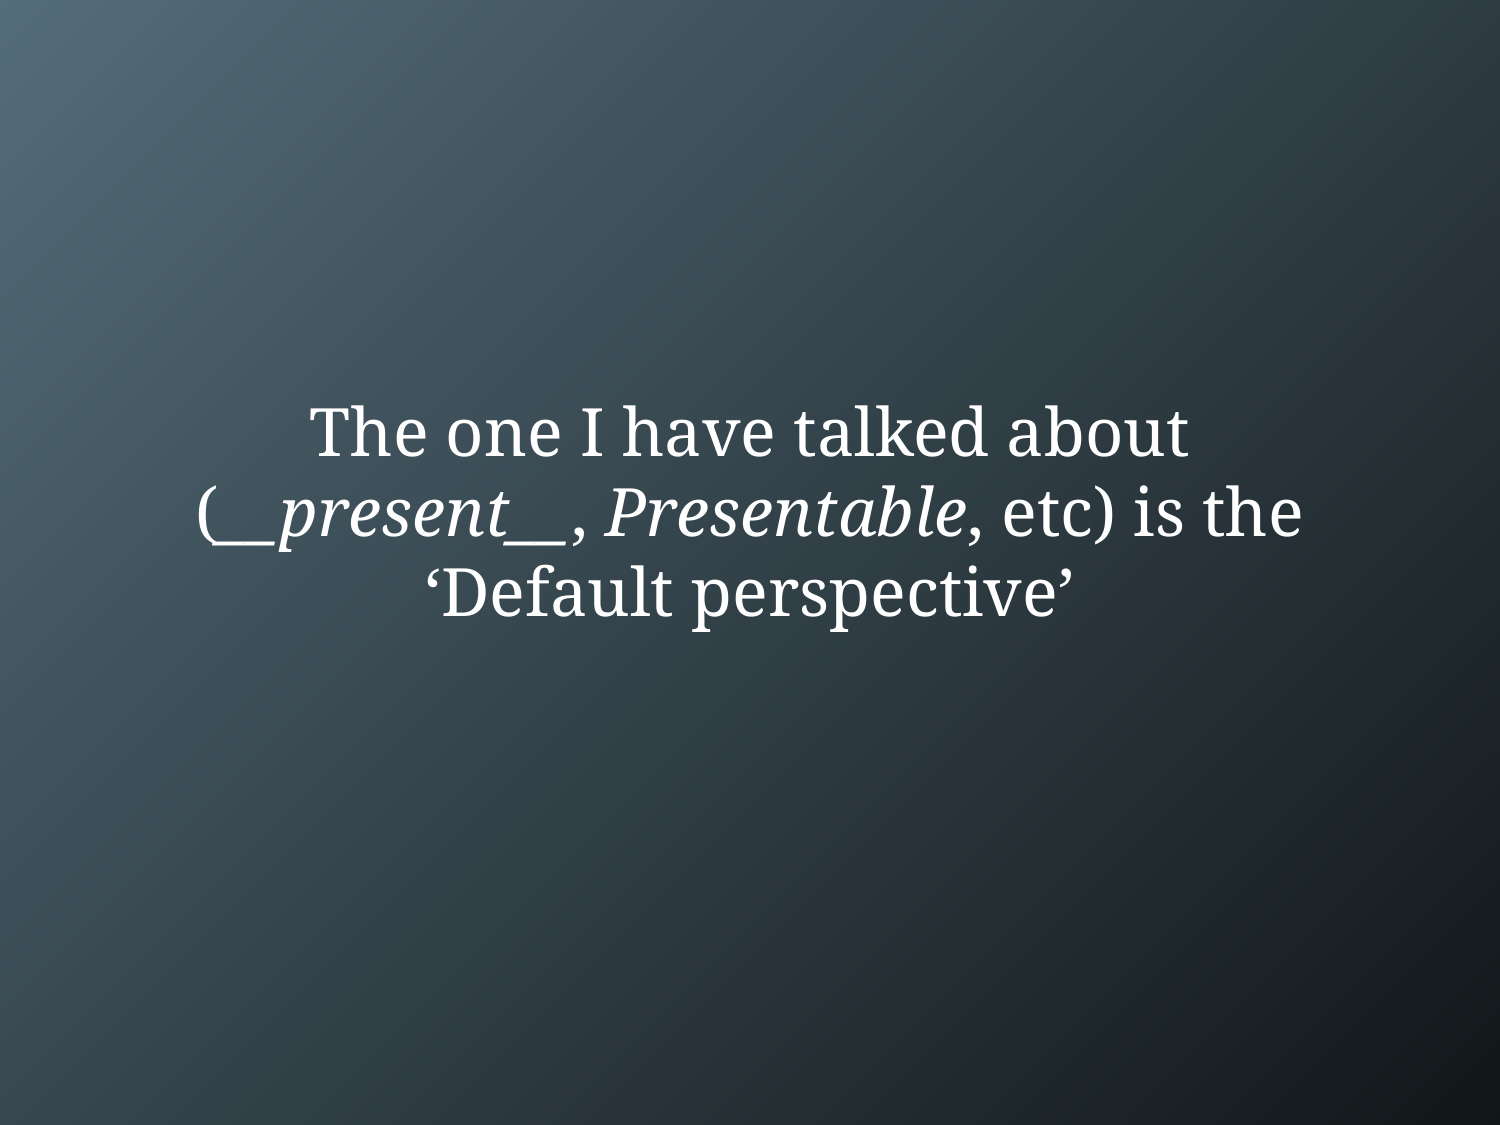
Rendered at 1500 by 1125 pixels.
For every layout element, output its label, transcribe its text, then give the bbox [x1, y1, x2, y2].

title The one I have talked about (__present__, Presentable, etc) is the ‘Default perspective’ [112, 326, 1388, 693]
